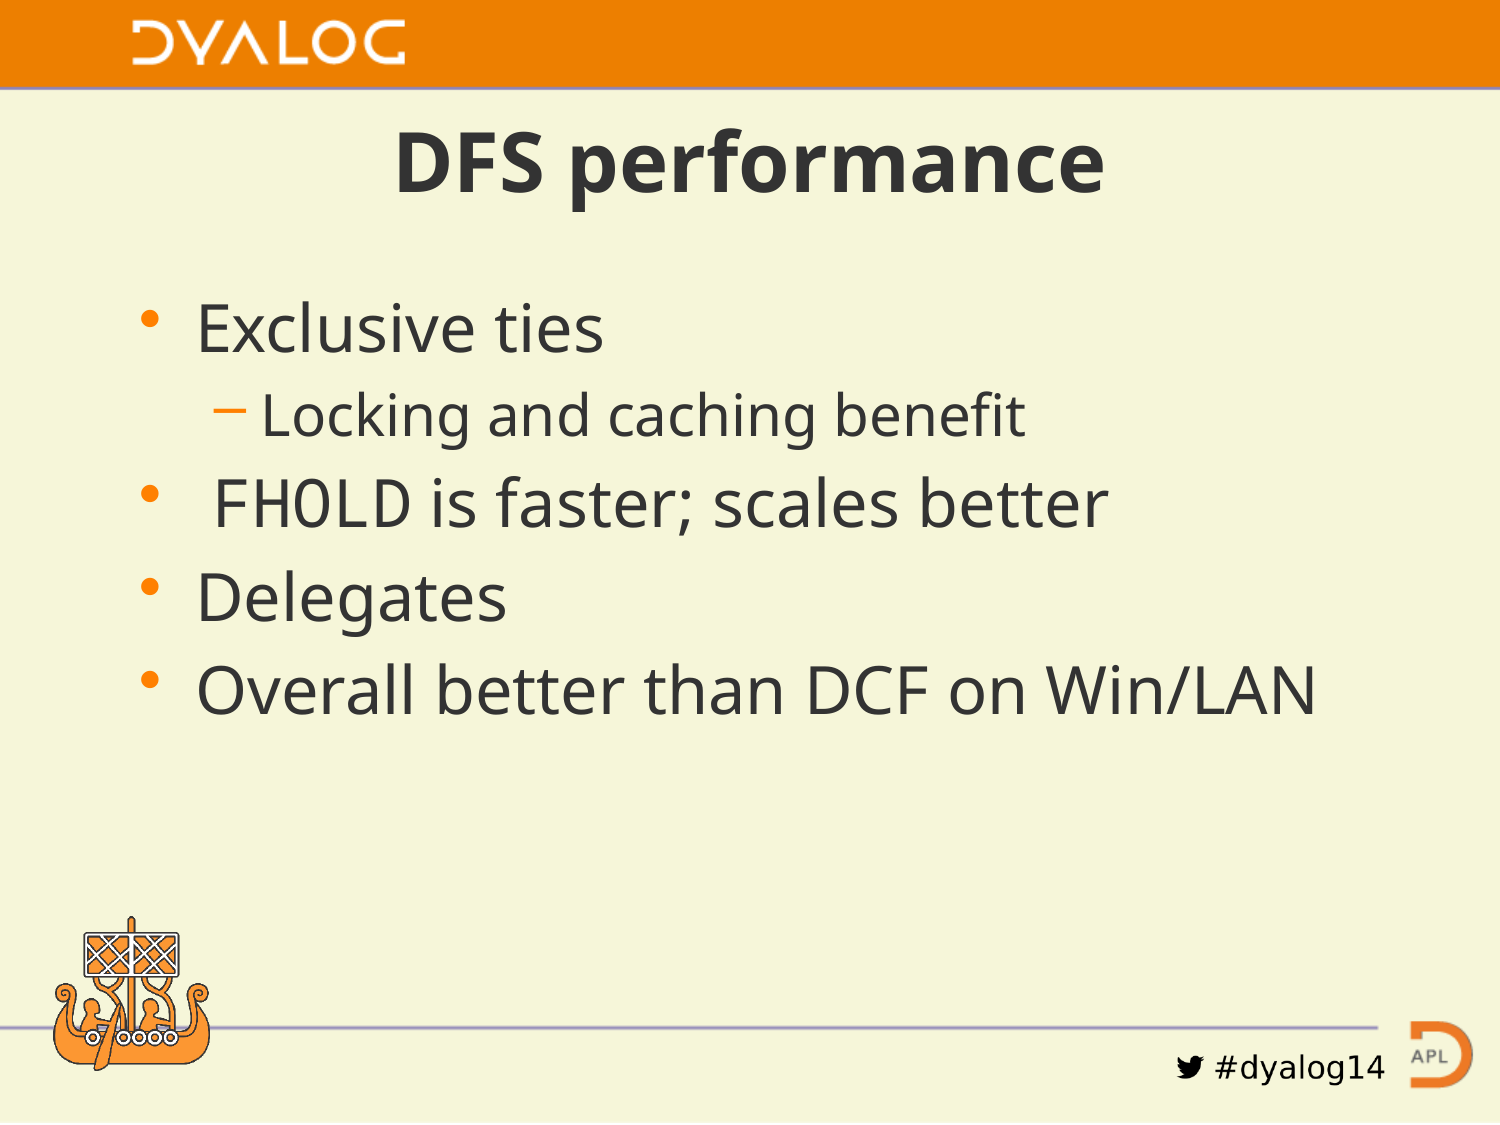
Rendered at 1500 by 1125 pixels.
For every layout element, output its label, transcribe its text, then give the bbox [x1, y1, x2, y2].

title DFS performance [123, 101, 1376, 254]
picture [0, 0, 1500, 1123]
list Exclusive ties Locking and caching benefit FHOLD is faster; scales better Delegates Overall better than DCF on Win/LAN [123, 278, 1376, 917]
